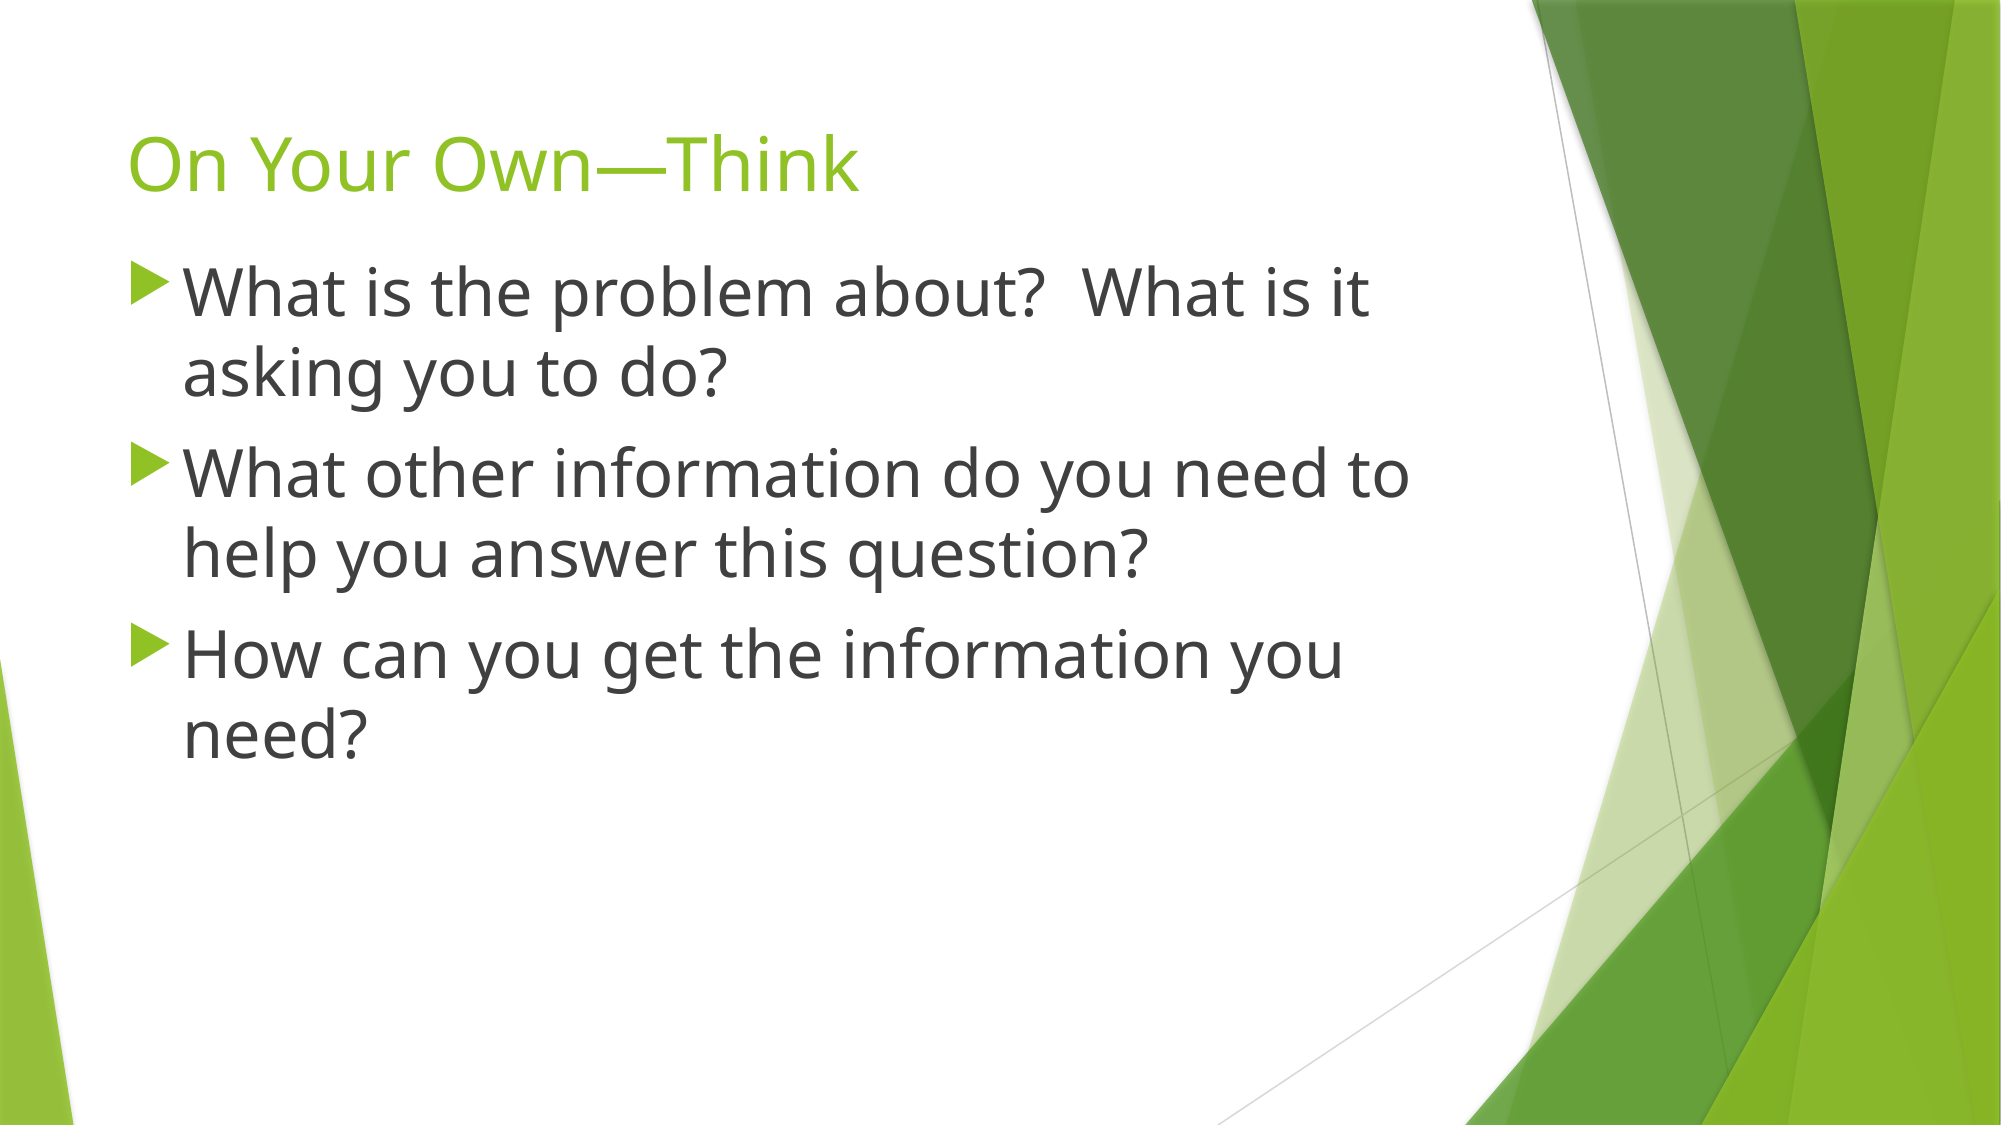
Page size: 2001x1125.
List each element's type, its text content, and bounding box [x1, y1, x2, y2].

title On Your Own—Think [111, 108, 1522, 242]
list What is the problem about? What is it asking you to do? What other information do you need to help you answer this question? How can you get the information you need? [111, 242, 1522, 880]
